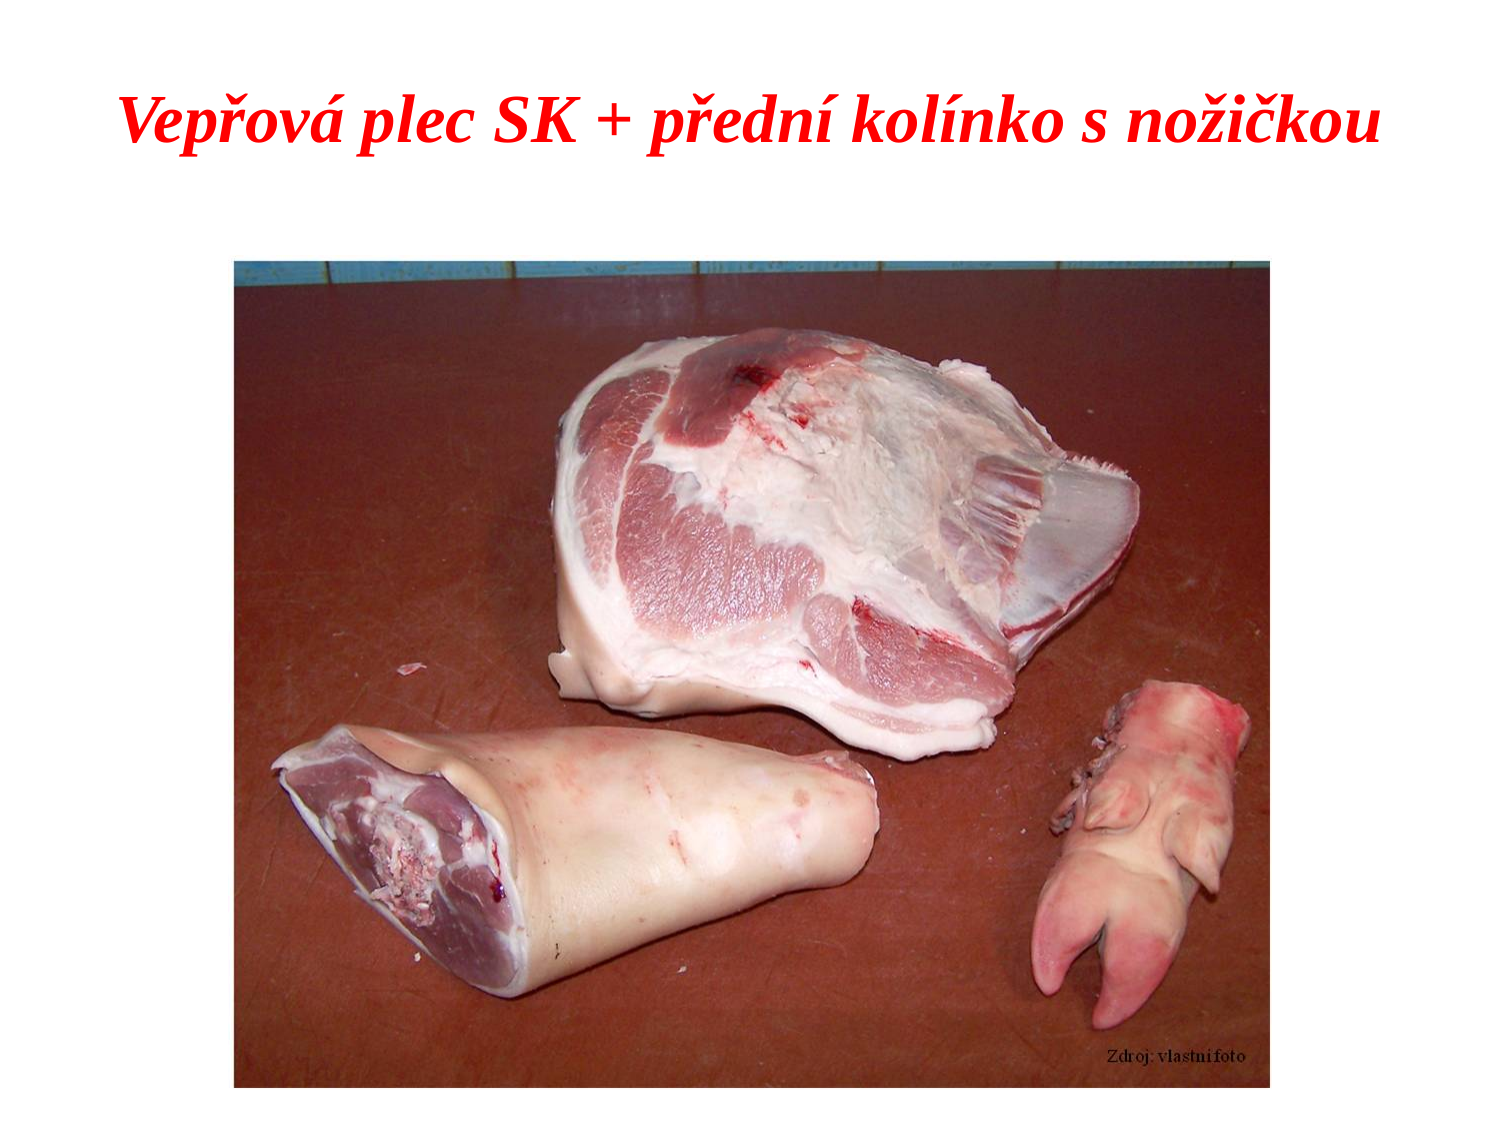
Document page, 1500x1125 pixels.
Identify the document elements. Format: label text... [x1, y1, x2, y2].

title Vepřová plec SK + přední kolínko s nožičkou [75, 45, 1425, 185]
picture [227, 255, 1273, 1090]
